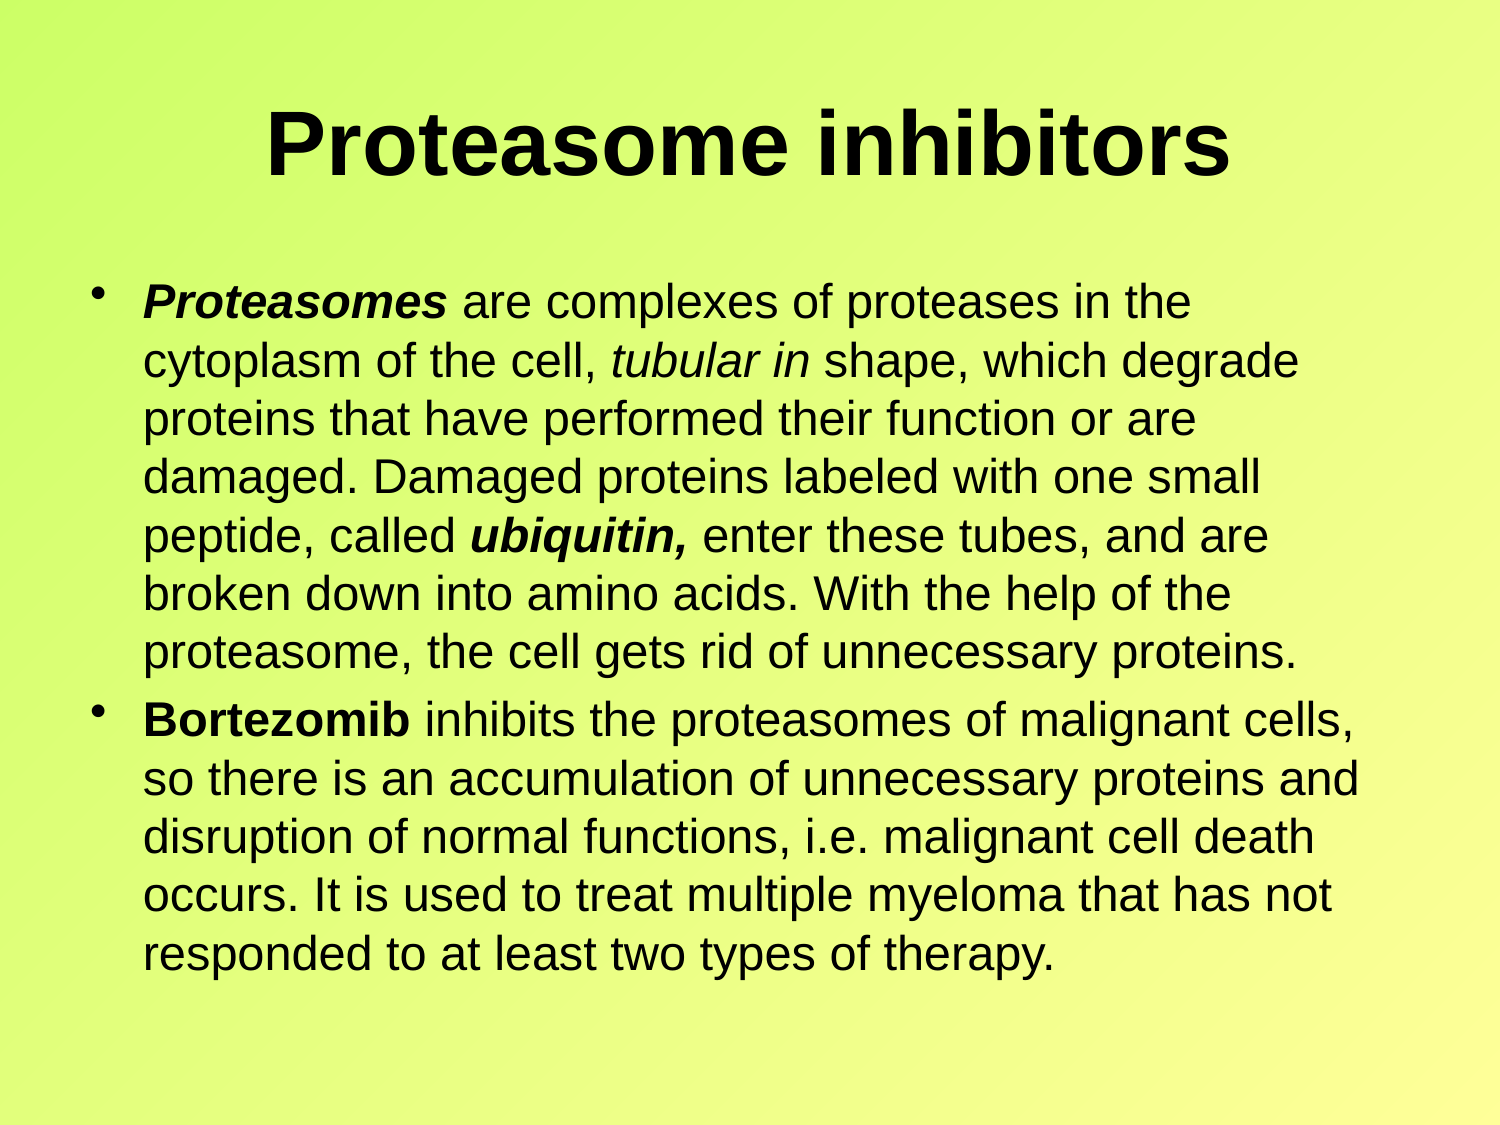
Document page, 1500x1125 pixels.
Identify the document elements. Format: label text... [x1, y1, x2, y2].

title Proteasome inhibitors [75, 45, 1425, 233]
list Proteasomes are complexes of proteases in the cytoplasm of the cell, tubular in shape, which degrade proteins that have performed their function or are damaged. Damaged proteins labeled with one small peptide, called ubiquitin, enter these tubes, and are broken down into amino acids. With the help of the proteasome, the cell gets rid of unnecessary proteins. Bortezomib inhibits the proteasomes of malignant cells, so there is an accumulation of unnecessary proteins and disruption of normal functions, i.e. malignant cell death occurs. It is used to treat multiple myeloma that has not responded to at least two types of therapy. [75, 262, 1425, 1005]
